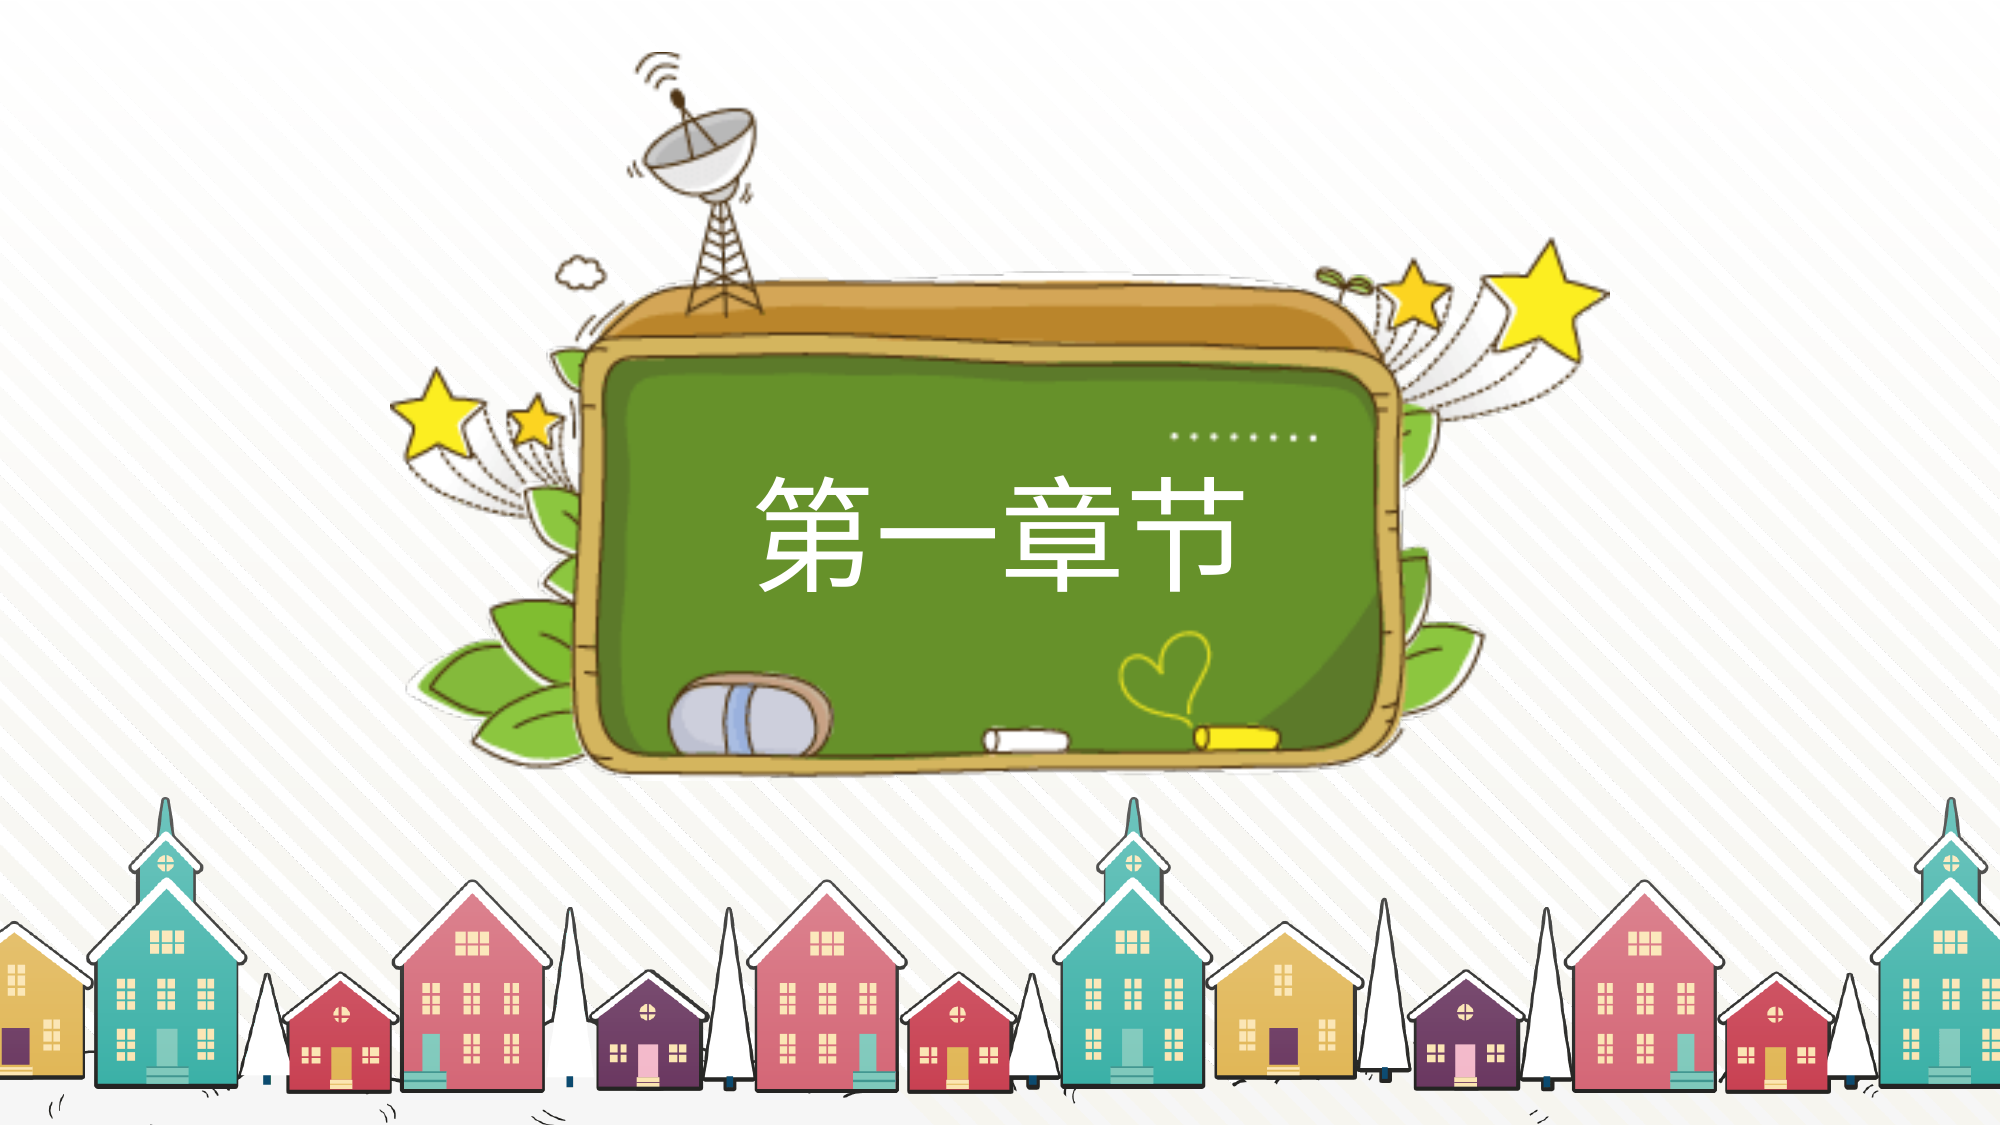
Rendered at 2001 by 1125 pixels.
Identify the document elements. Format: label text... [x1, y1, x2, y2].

text_box 标题文字添加 [0, 907, 2000, 965]
picture [390, 52, 1610, 781]
picture [0, 1035, 2000, 1125]
